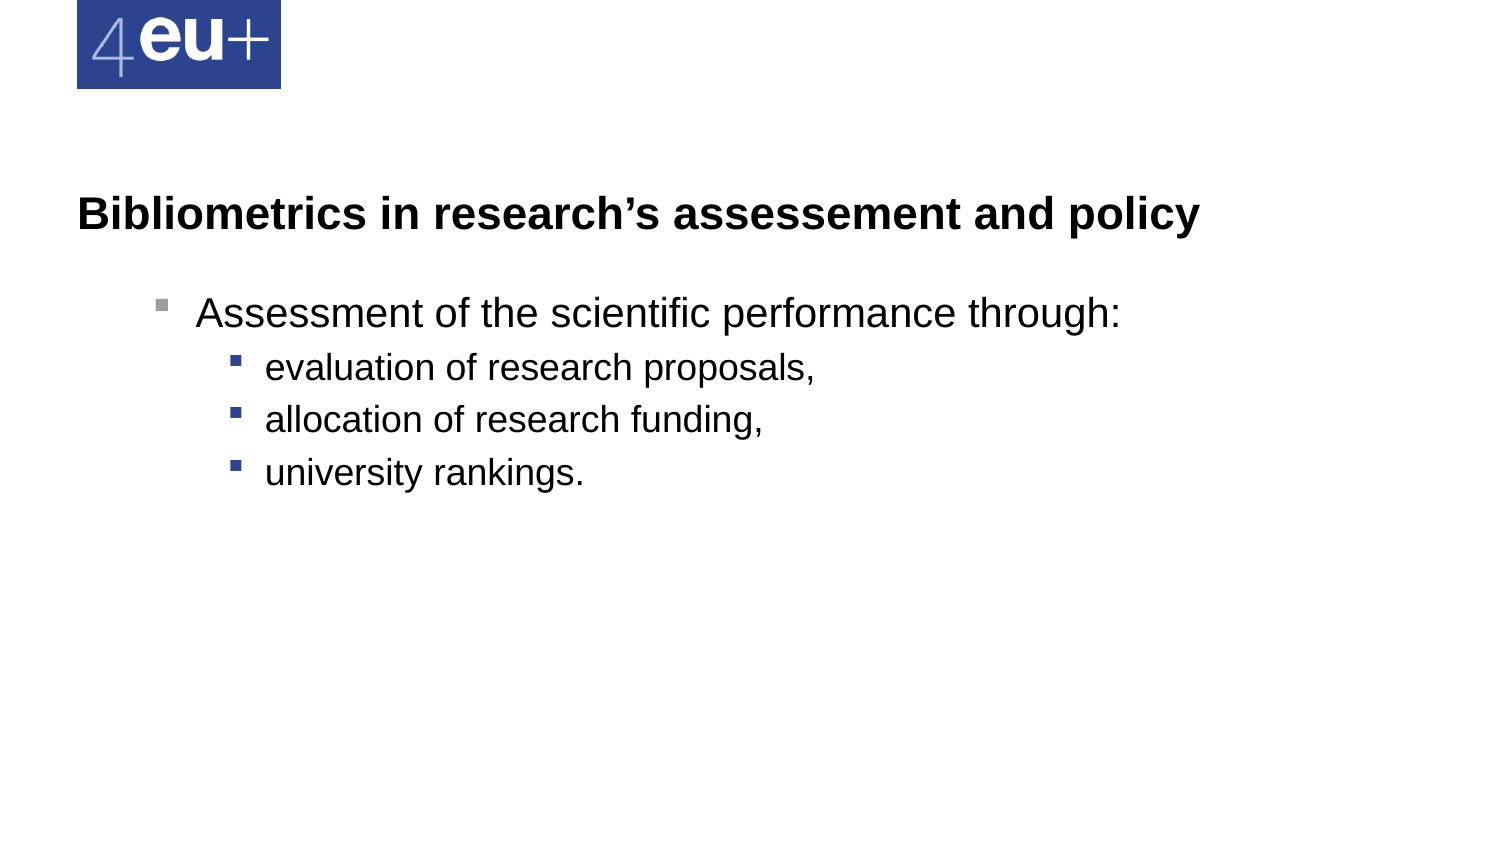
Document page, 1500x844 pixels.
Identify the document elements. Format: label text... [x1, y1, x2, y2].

list Assessment of the scientific performance through: evaluation of research proposals, allocation of research funding, university rankings. [62, 277, 1439, 753]
picture [77, 0, 281, 89]
title Bibliometrics in research’s assessement and policy [62, 176, 1439, 277]
